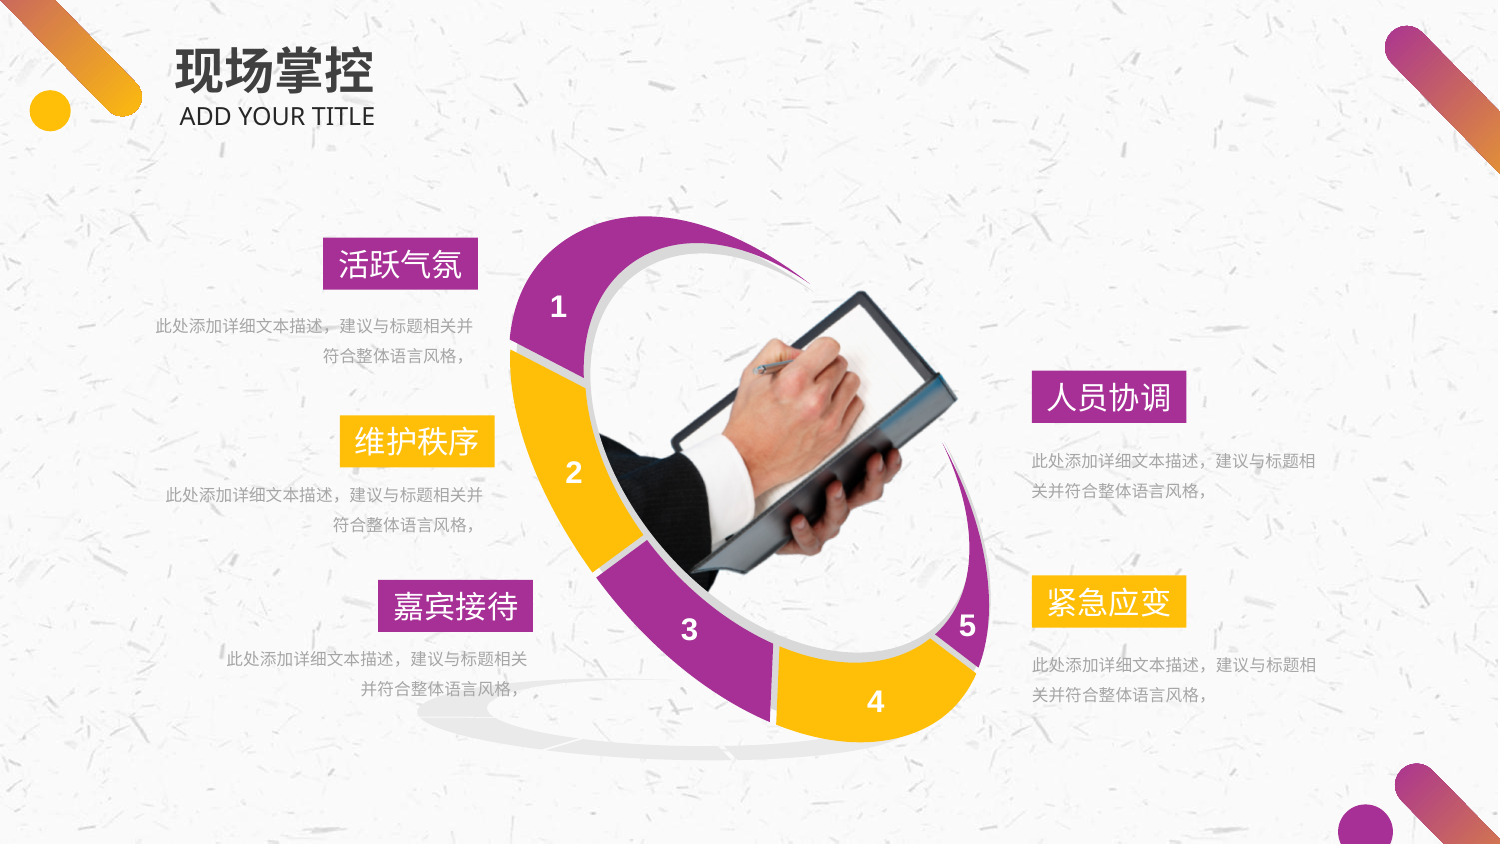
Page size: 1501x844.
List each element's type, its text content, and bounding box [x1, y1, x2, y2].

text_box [412, 675, 914, 762]
text_box [957, 507, 990, 627]
text_box 活跃气氛 [323, 237, 478, 290]
picture [0, 0, 1498, 844]
text_box [778, 638, 977, 732]
text_box 人员协调 [1031, 370, 1187, 423]
text_box 5 [947, 604, 988, 643]
text_box [600, 583, 774, 674]
text_box 此处添加详细文本描述，建议与标题相关并符合整体语言风格， [135, 298, 489, 374]
text_box 2 [553, 451, 595, 490]
text_box [971, 498, 991, 623]
text_box 紧急应变 [1031, 575, 1187, 628]
text_box 3 [669, 609, 710, 648]
text_box [516, 244, 815, 434]
text_box [935, 621, 986, 668]
text_box 1 [538, 286, 579, 325]
text_box 此处添加详细文本描述，建议与标题相关并符合整体语言风格， [150, 467, 499, 543]
text_box 维护秩序 [339, 415, 495, 467]
text_box 此处添加详细文本描述，建议与标题相关并符合整体语言风格， [210, 631, 543, 706]
text_box [510, 349, 595, 573]
text_box [509, 216, 810, 378]
text_box 此处添加详细文本描述，建议与标题相关并符合整体语言风格， [1017, 637, 1347, 713]
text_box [159, 32, 521, 140]
text_box 嘉宾接待 [378, 579, 533, 631]
text_box 此处添加详细文本描述，建议与标题相关并符合整体语言风格， [1016, 433, 1347, 509]
text_box [688, 584, 976, 674]
